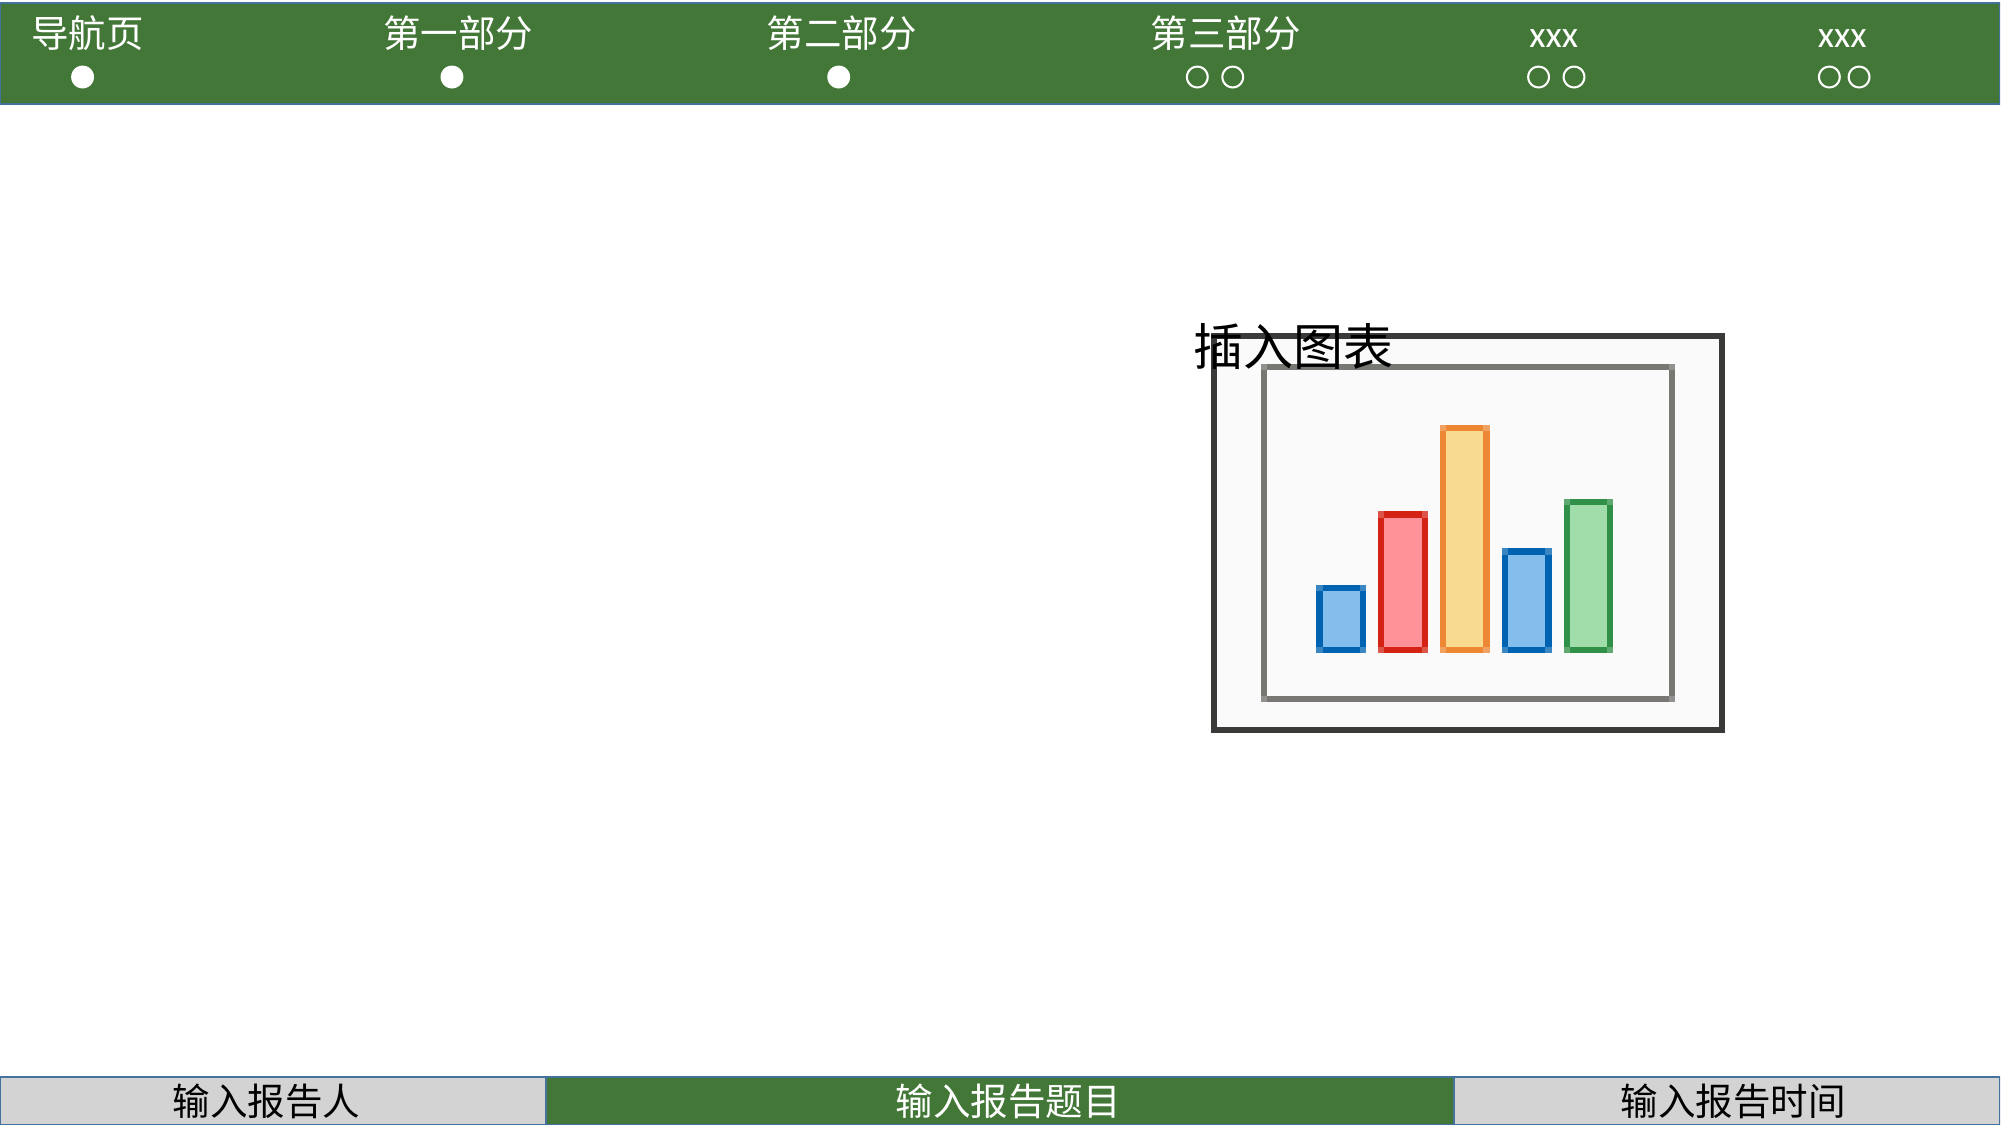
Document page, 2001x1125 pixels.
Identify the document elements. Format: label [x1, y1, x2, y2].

text_box [72, 66, 1870, 88]
